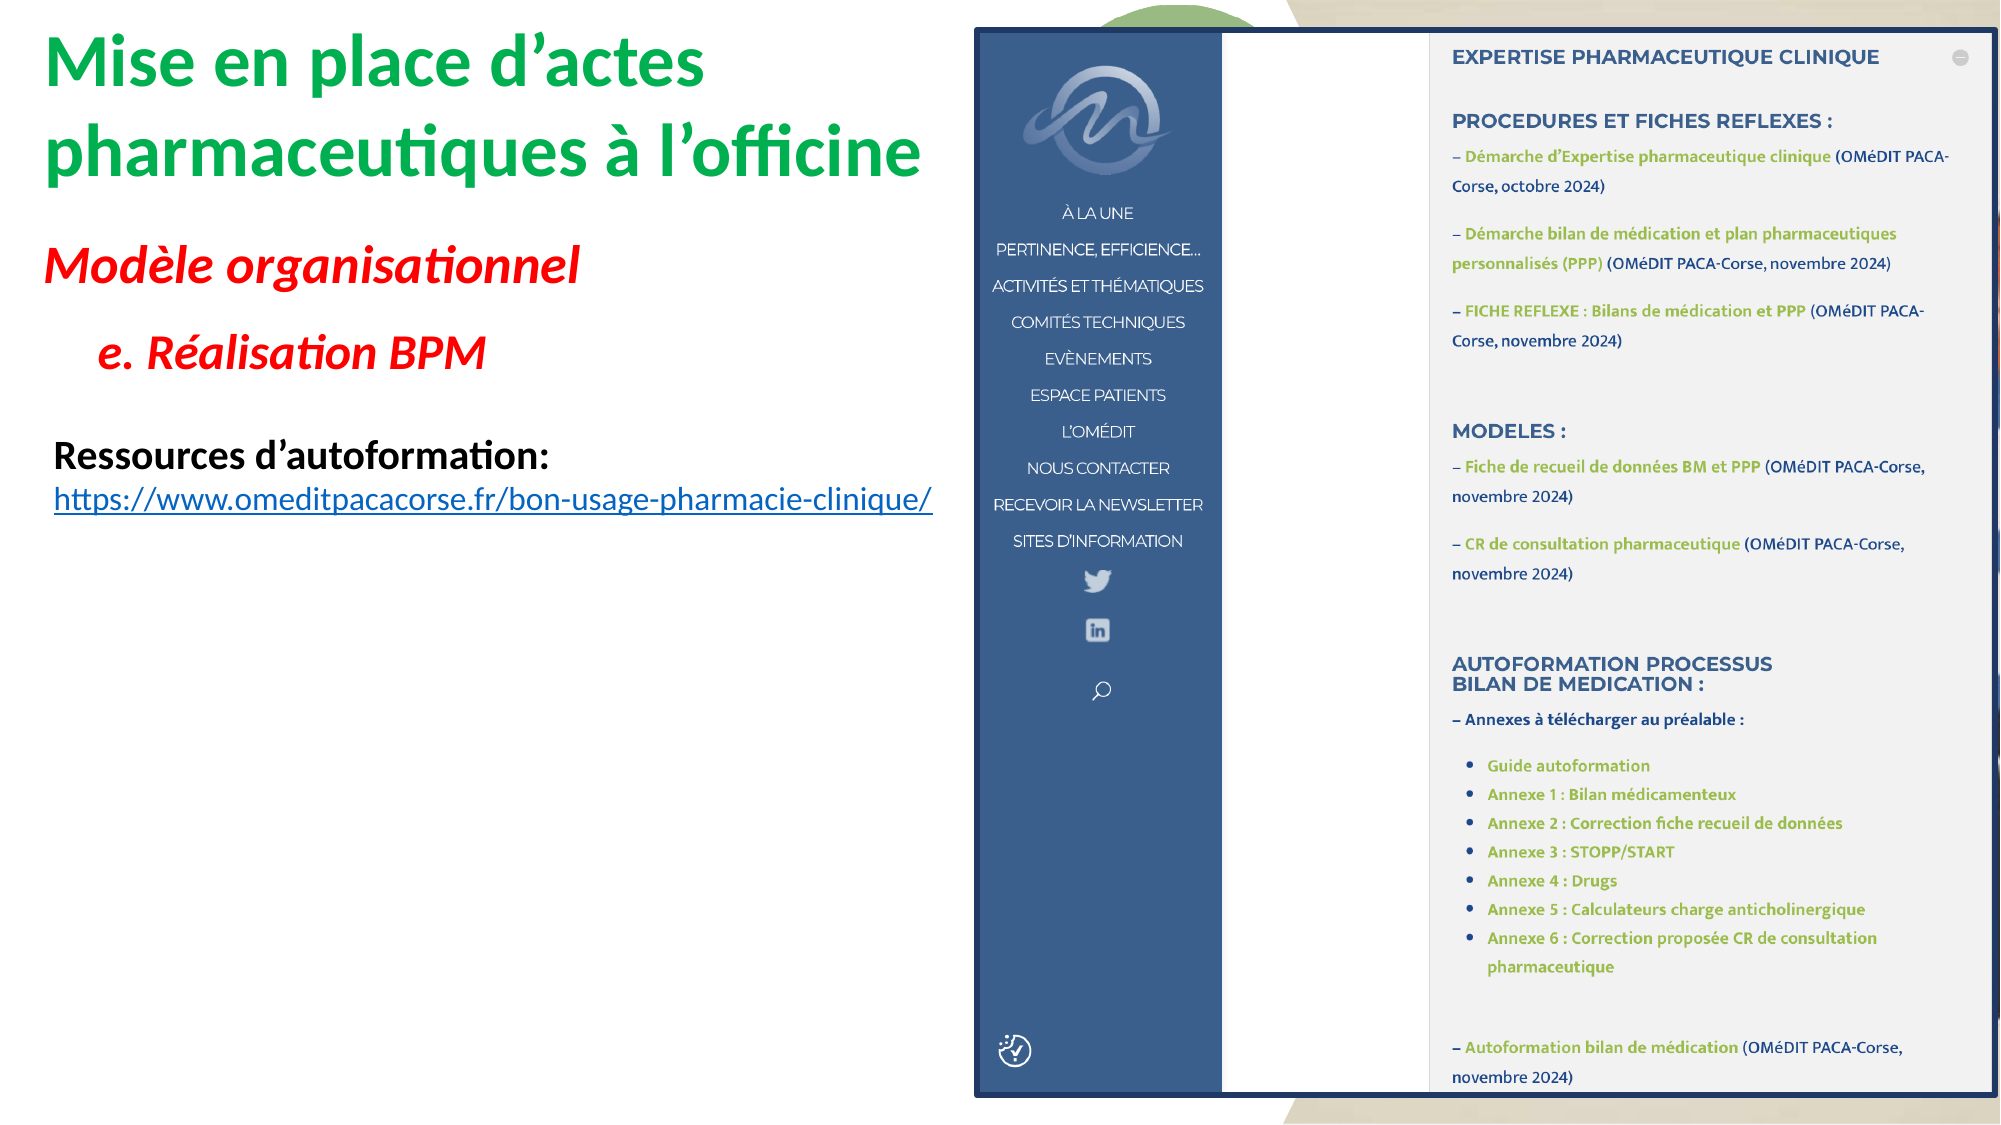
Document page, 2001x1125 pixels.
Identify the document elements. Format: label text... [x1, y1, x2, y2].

text_box Mise en place d’actes pharmaceutiques à l’officine [29, 4, 999, 199]
text_box Modèle organisationnel [28, 202, 900, 304]
text_box Ressources d’autoformation: https://www.omeditpacacorse.fr/bon-usage-pharmacie-clinique/ [39, 420, 974, 525]
title e. Réalisation BPM [82, 287, 954, 388]
picture [980, 0, 2000, 1125]
